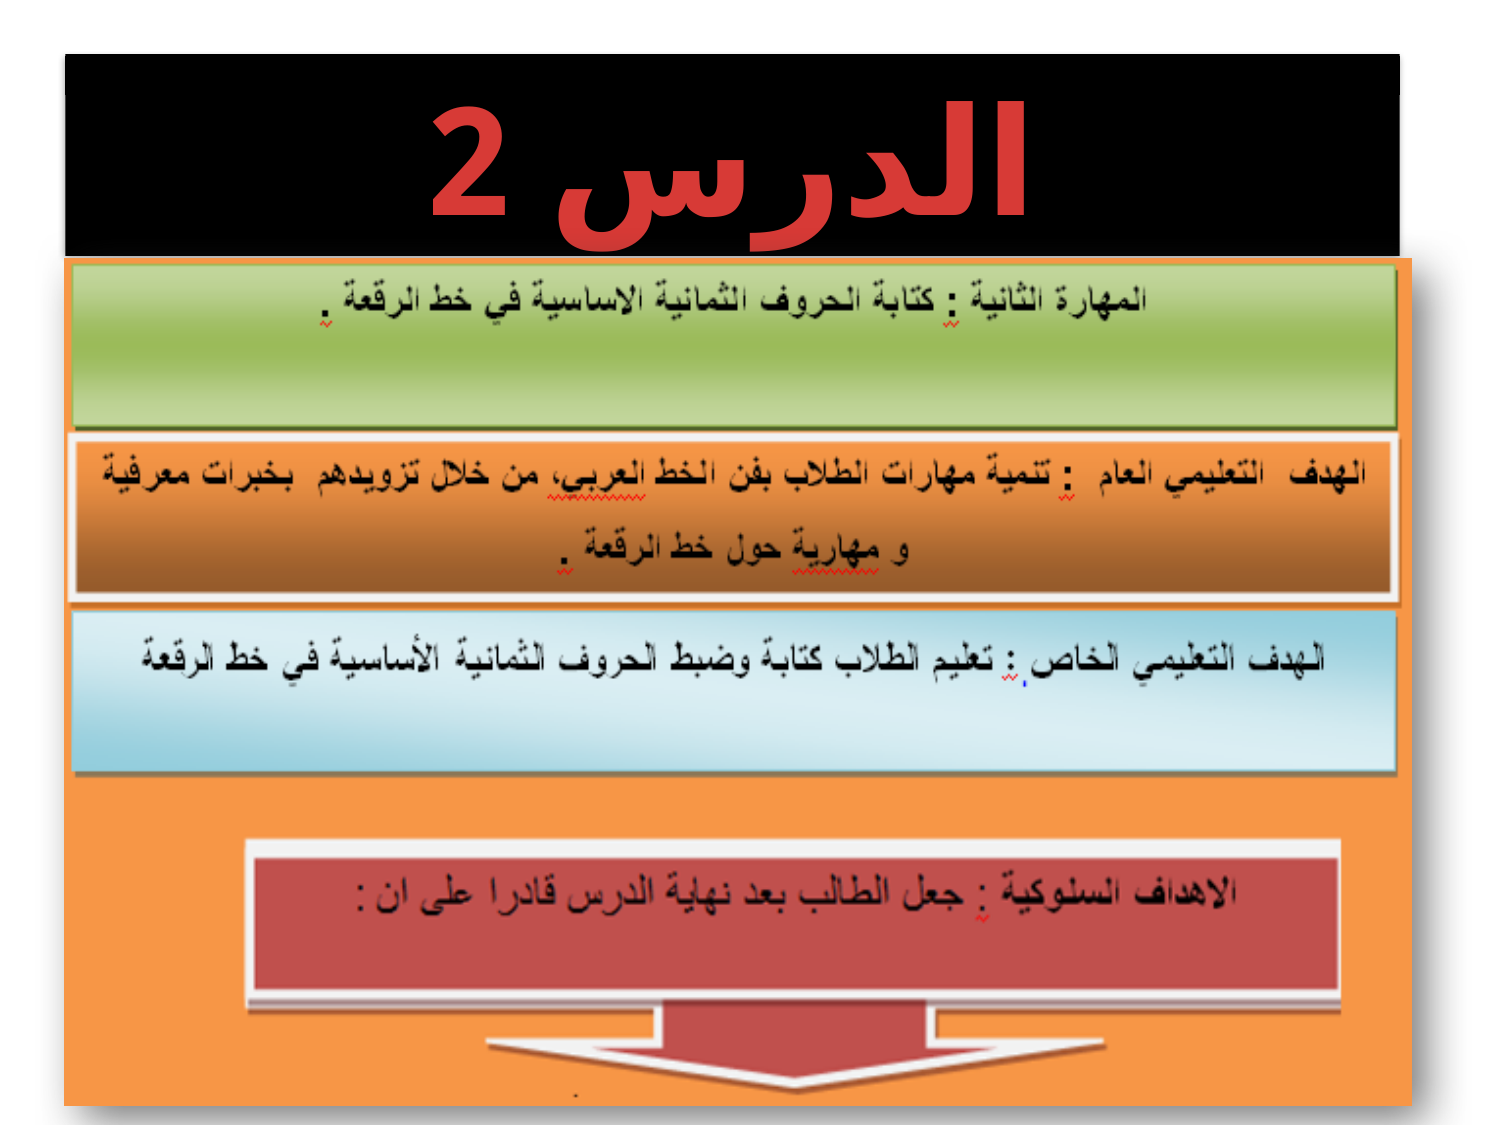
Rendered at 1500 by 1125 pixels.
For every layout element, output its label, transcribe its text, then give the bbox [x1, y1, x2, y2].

title الدرس 2 [65, 54, 1400, 254]
picture [64, 257, 1412, 1107]
